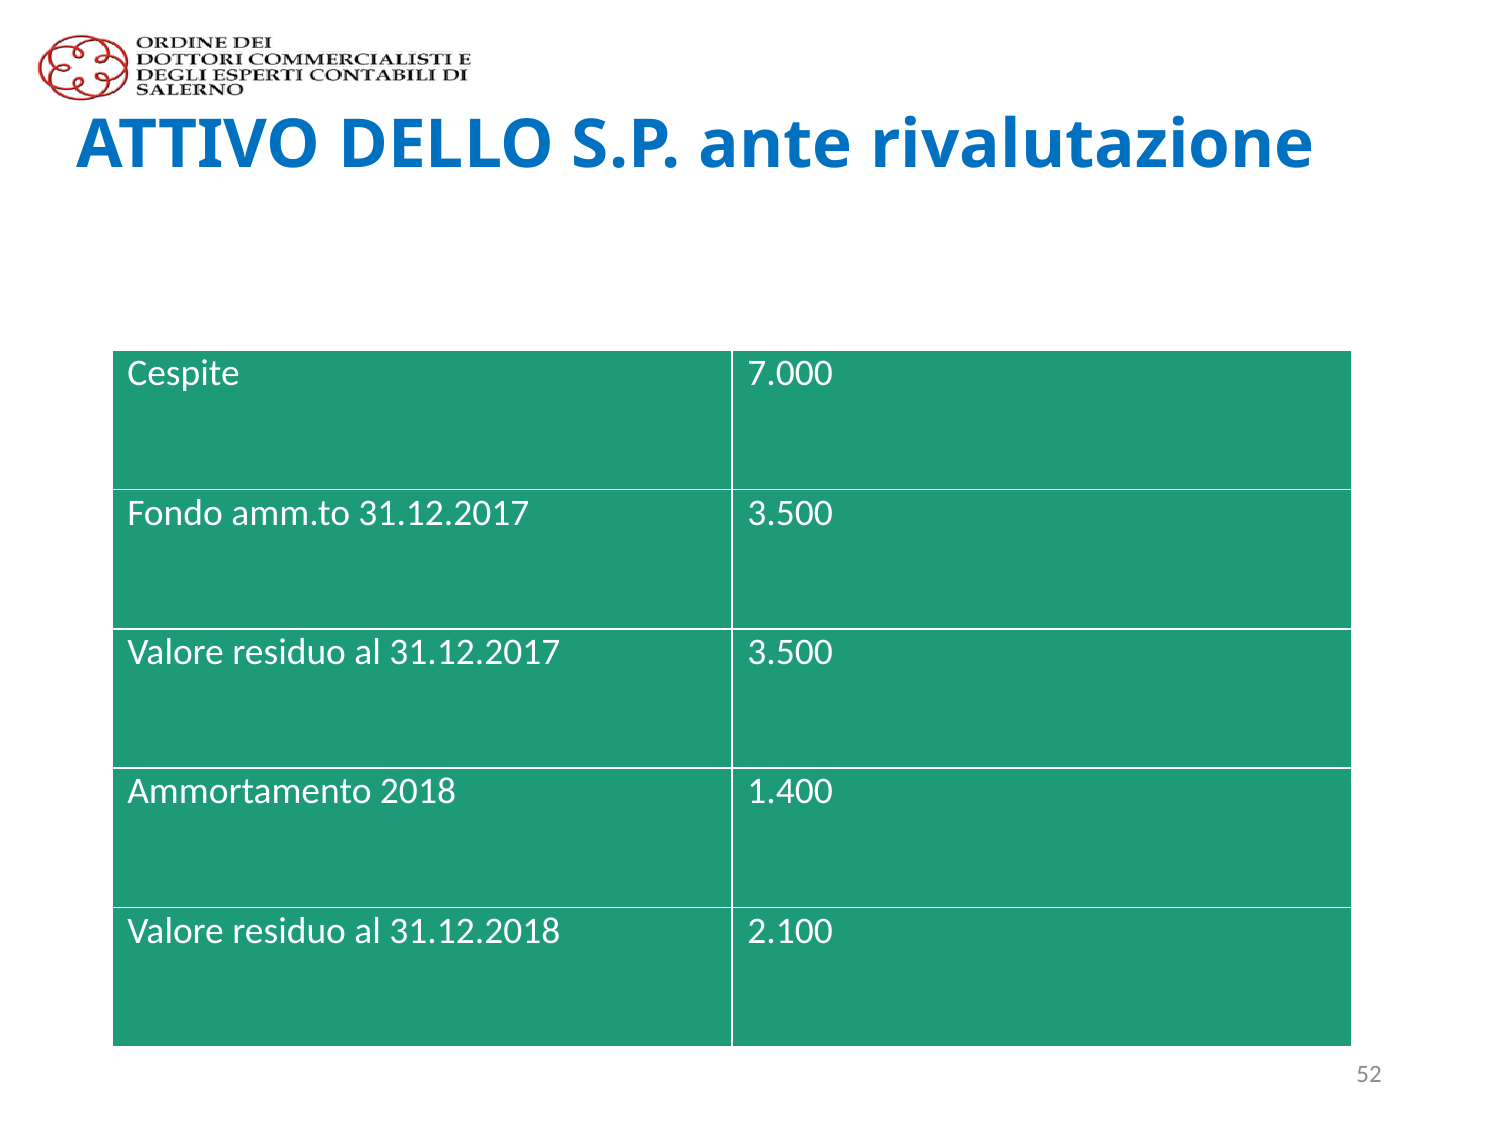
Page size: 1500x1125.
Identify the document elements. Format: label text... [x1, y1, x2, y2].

table_cell 3.500 [733, 630, 1351, 767]
picture [29, 29, 479, 102]
table_cell Fondo amm.to 31.12.2017 [113, 490, 731, 628]
table_header 7.000 [733, 351, 1351, 489]
table_cell Valore residuo al 31.12.2018 [113, 908, 731, 1046]
table_cell Ammortamento 2018 [113, 769, 731, 907]
title ATTIVO DELLO S.P. ante rivalutazione [58, 101, 1334, 277]
table_cell 1.400 [733, 769, 1351, 907]
table_cell 2.100 [733, 908, 1351, 1046]
table_header Cespite [113, 351, 731, 489]
slide_number 52 [1059, 1042, 1397, 1103]
table_cell Valore residuo al 31.12.2017 [113, 630, 731, 767]
table_cell 3.500 [733, 490, 1351, 628]
